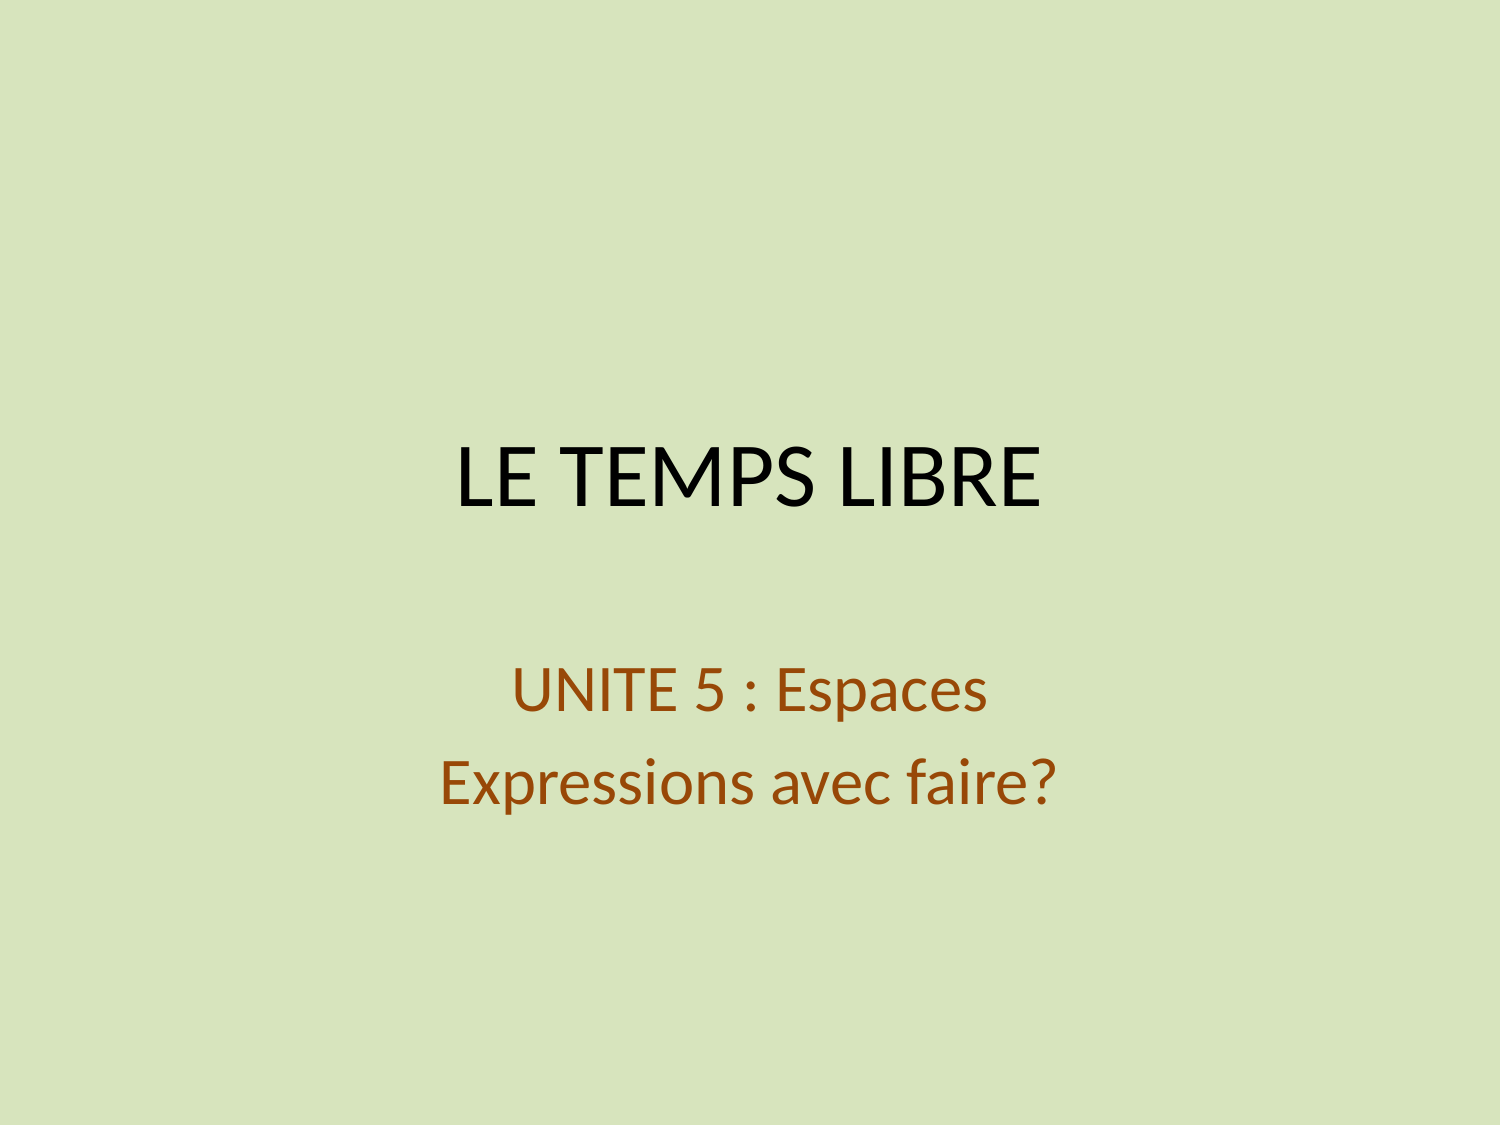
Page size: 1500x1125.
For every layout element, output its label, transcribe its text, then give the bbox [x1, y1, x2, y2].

title LE TEMPS LIBRE [112, 349, 1388, 591]
subtitle UNITE 5 : Espaces Expressions avec faire? [225, 637, 1275, 925]
